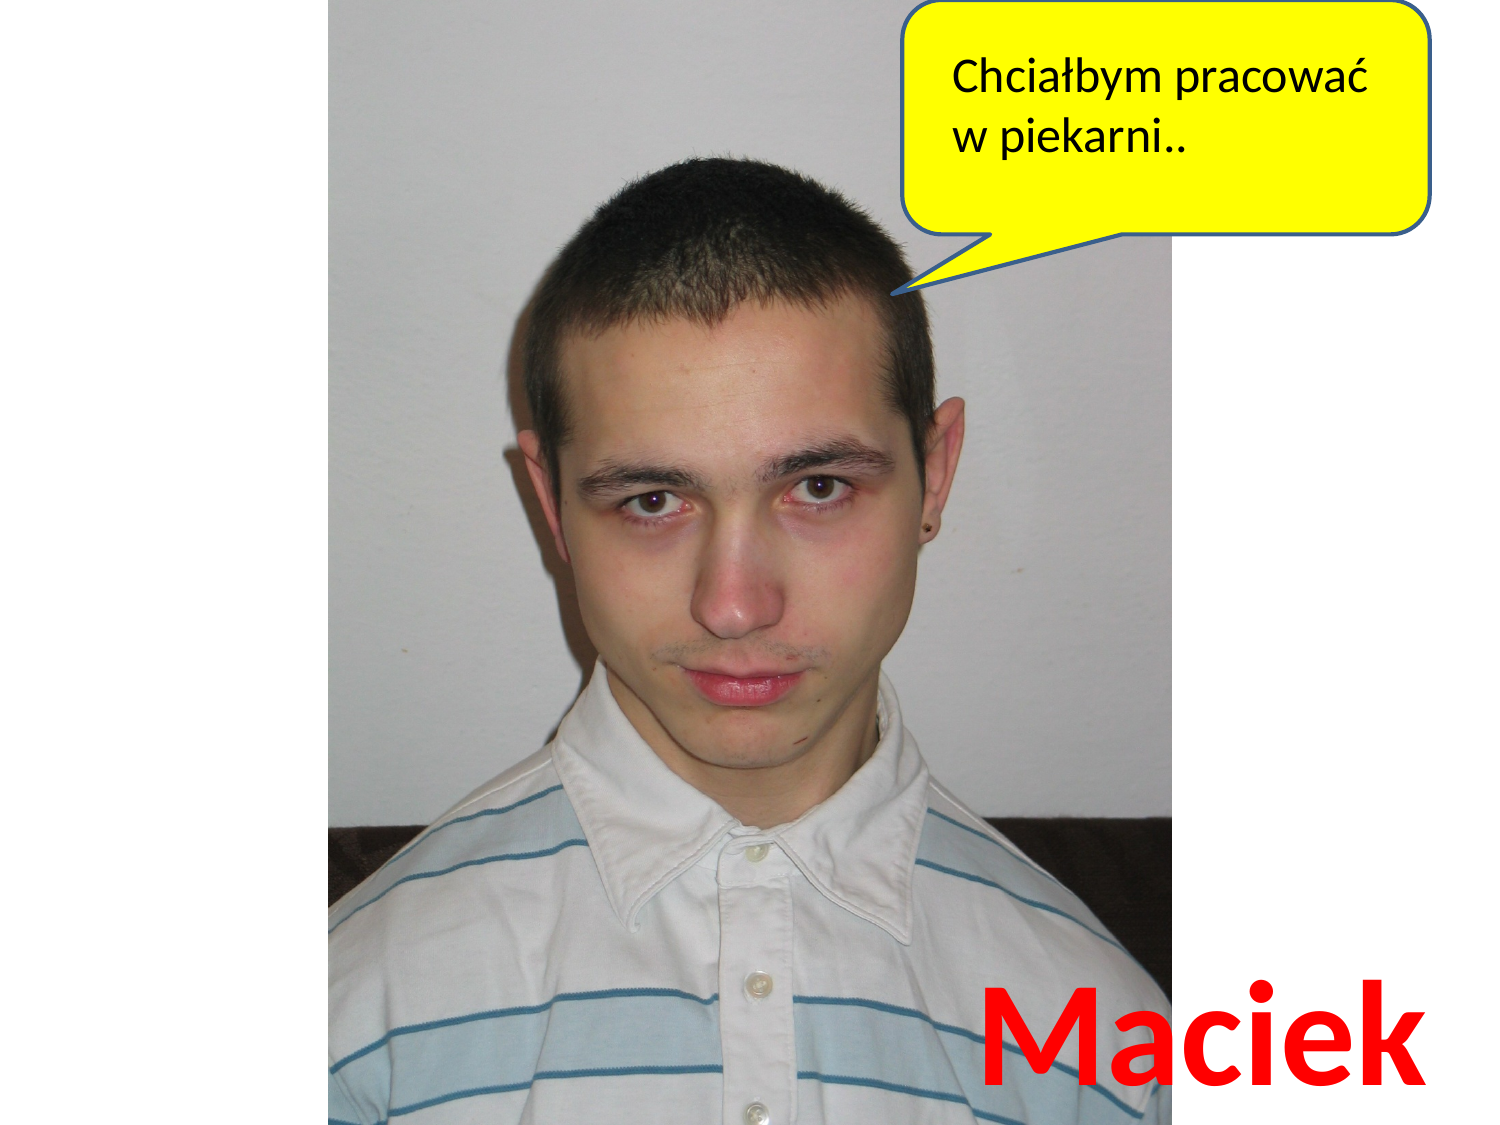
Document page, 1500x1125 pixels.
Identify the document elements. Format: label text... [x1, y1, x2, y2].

text_box Chciałbym pracować w piekarni.. [1176, 35, 1418, 170]
picture [327, 0, 1173, 1125]
text_box Maciek [1176, 928, 1500, 1123]
text_box [1173, 0, 1432, 237]
